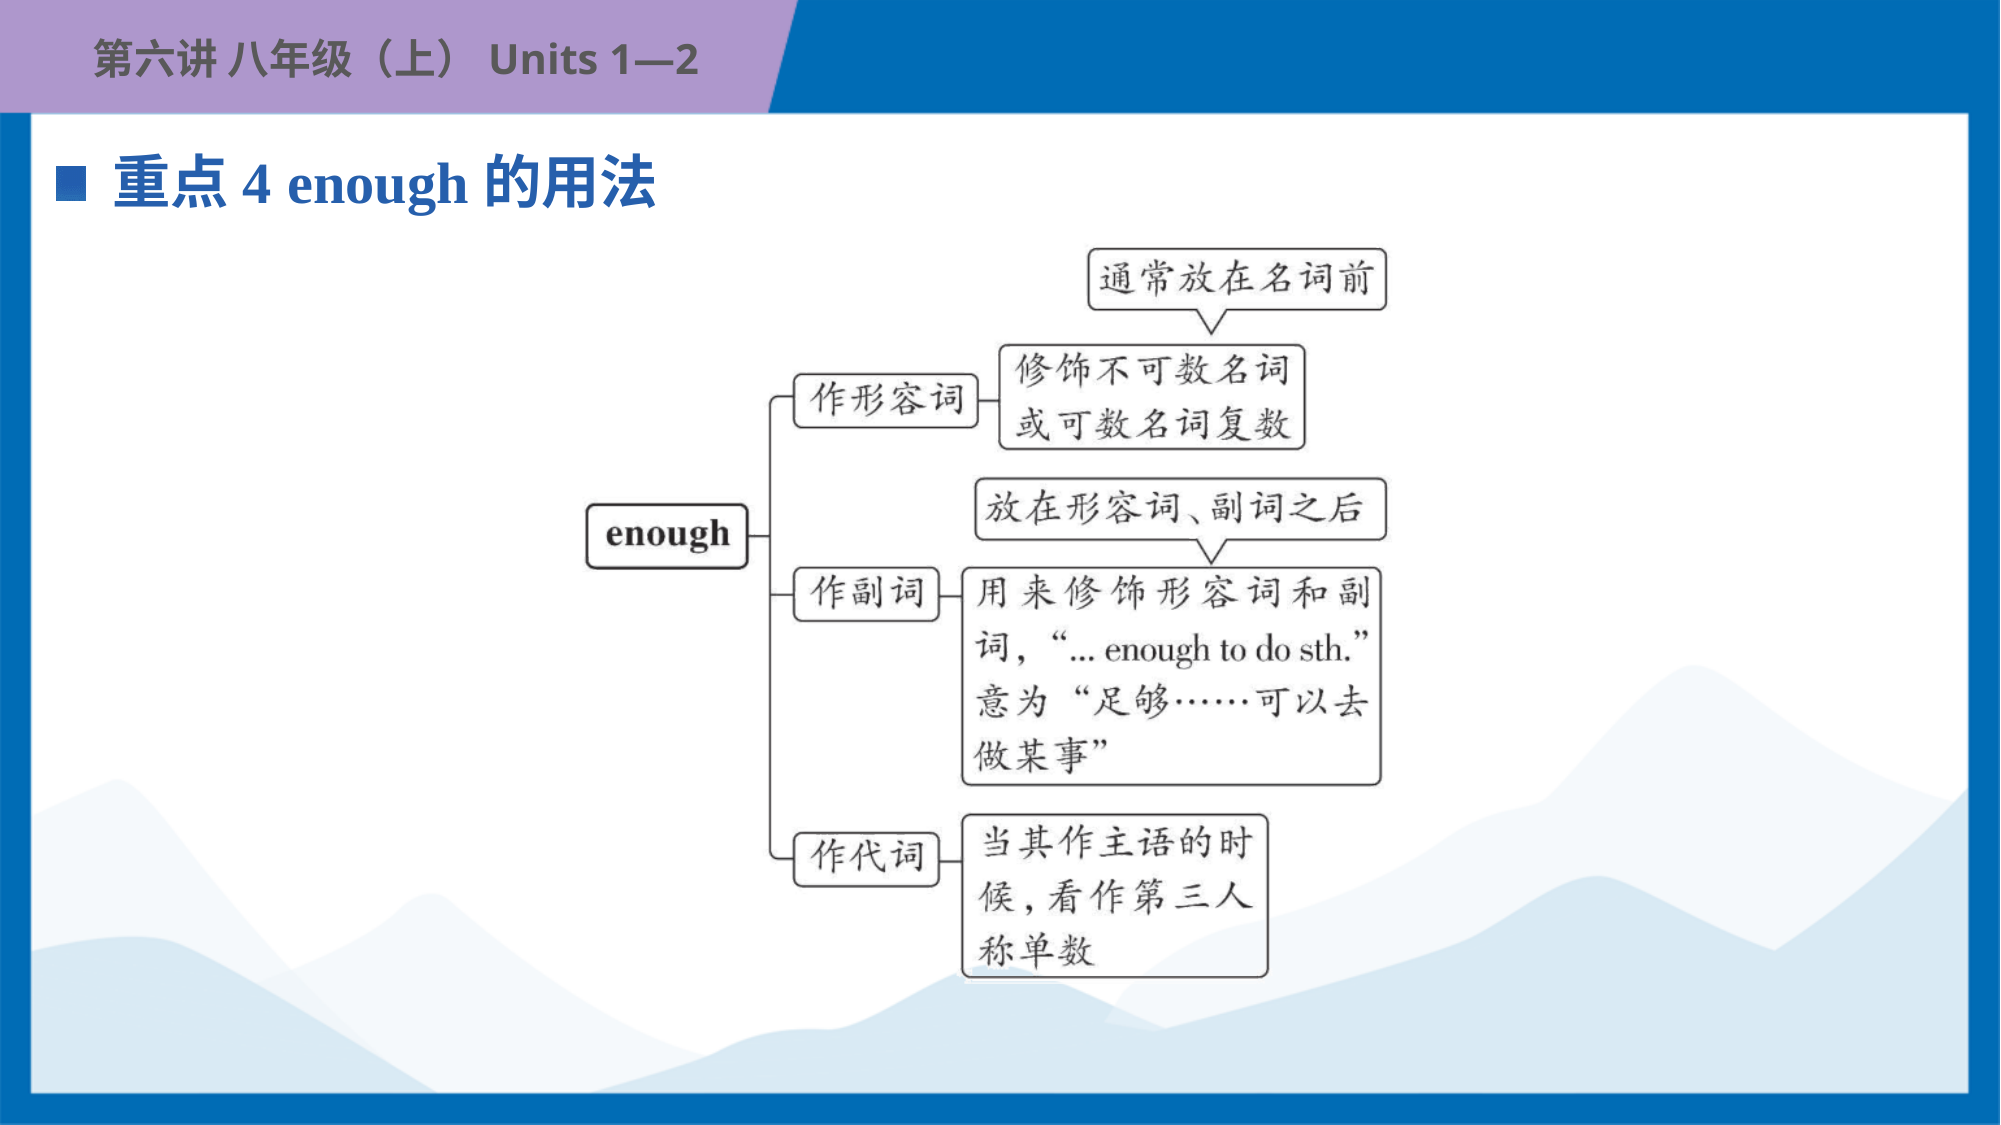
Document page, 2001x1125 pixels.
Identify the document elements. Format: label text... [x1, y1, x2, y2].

picture [0, 0, 2000, 1125]
text_box 重点4 enough的用法 [112, 144, 1917, 215]
